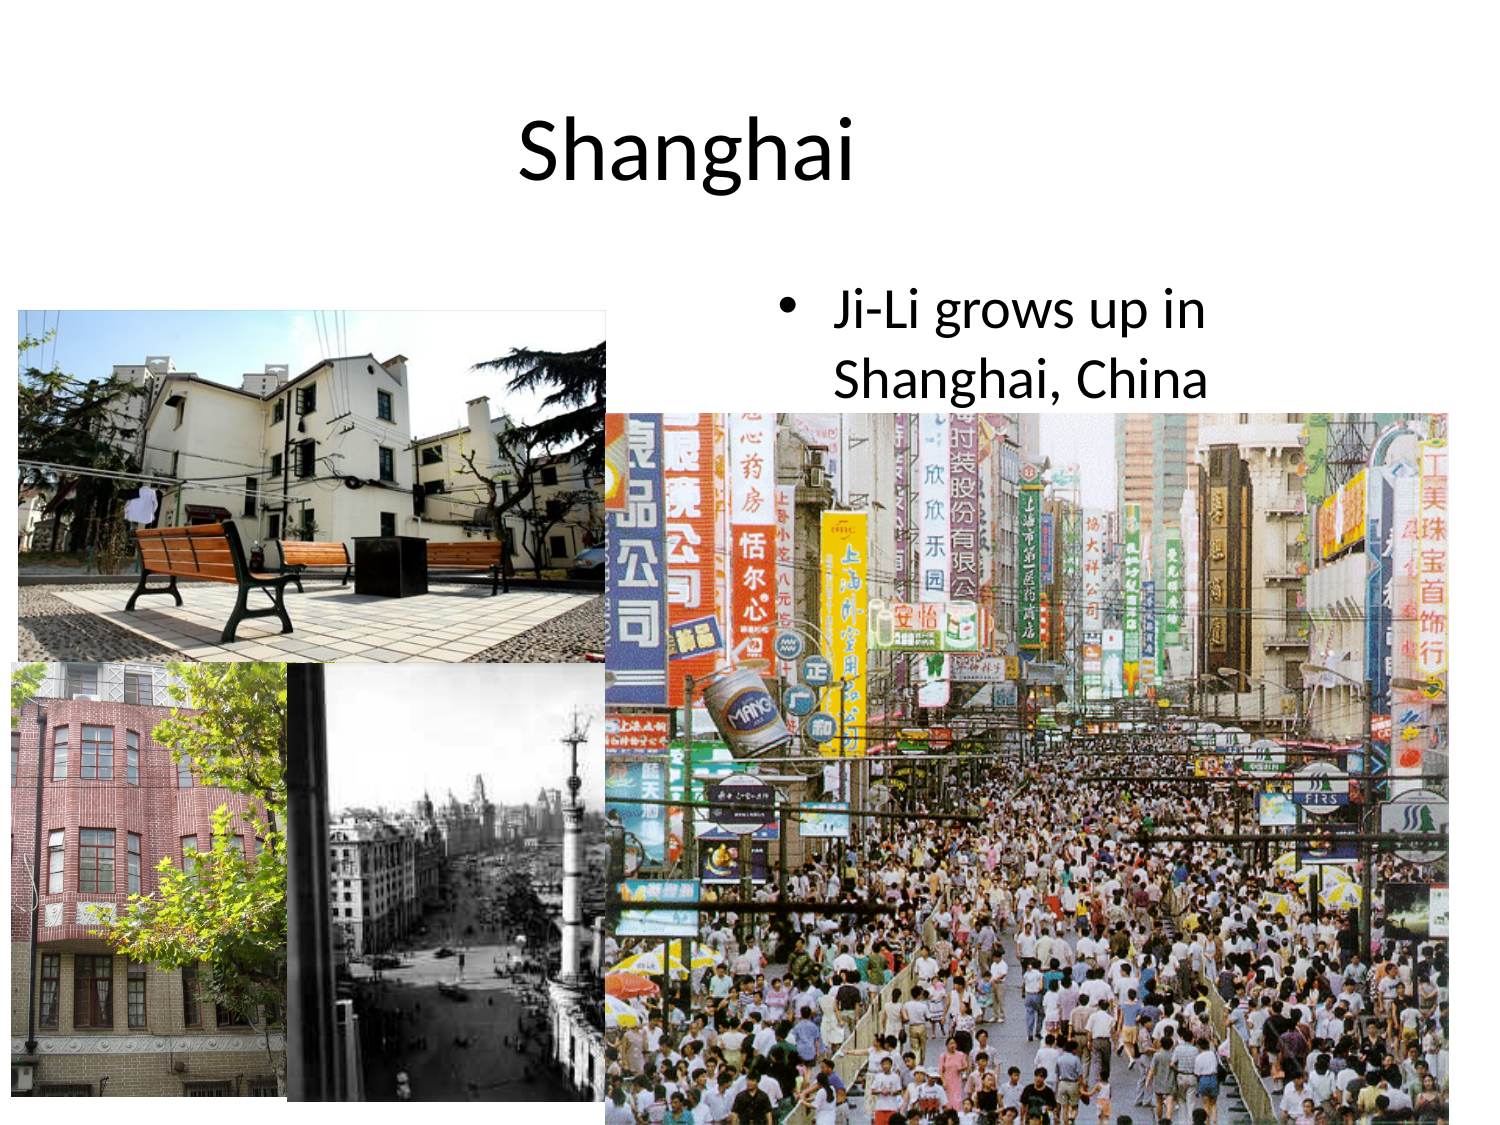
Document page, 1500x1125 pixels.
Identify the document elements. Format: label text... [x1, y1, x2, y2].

picture [11, 310, 1449, 1125]
list Ji-Li grows up in Shanghai, China [762, 262, 1425, 412]
title Shanghai [287, 50, 1088, 238]
